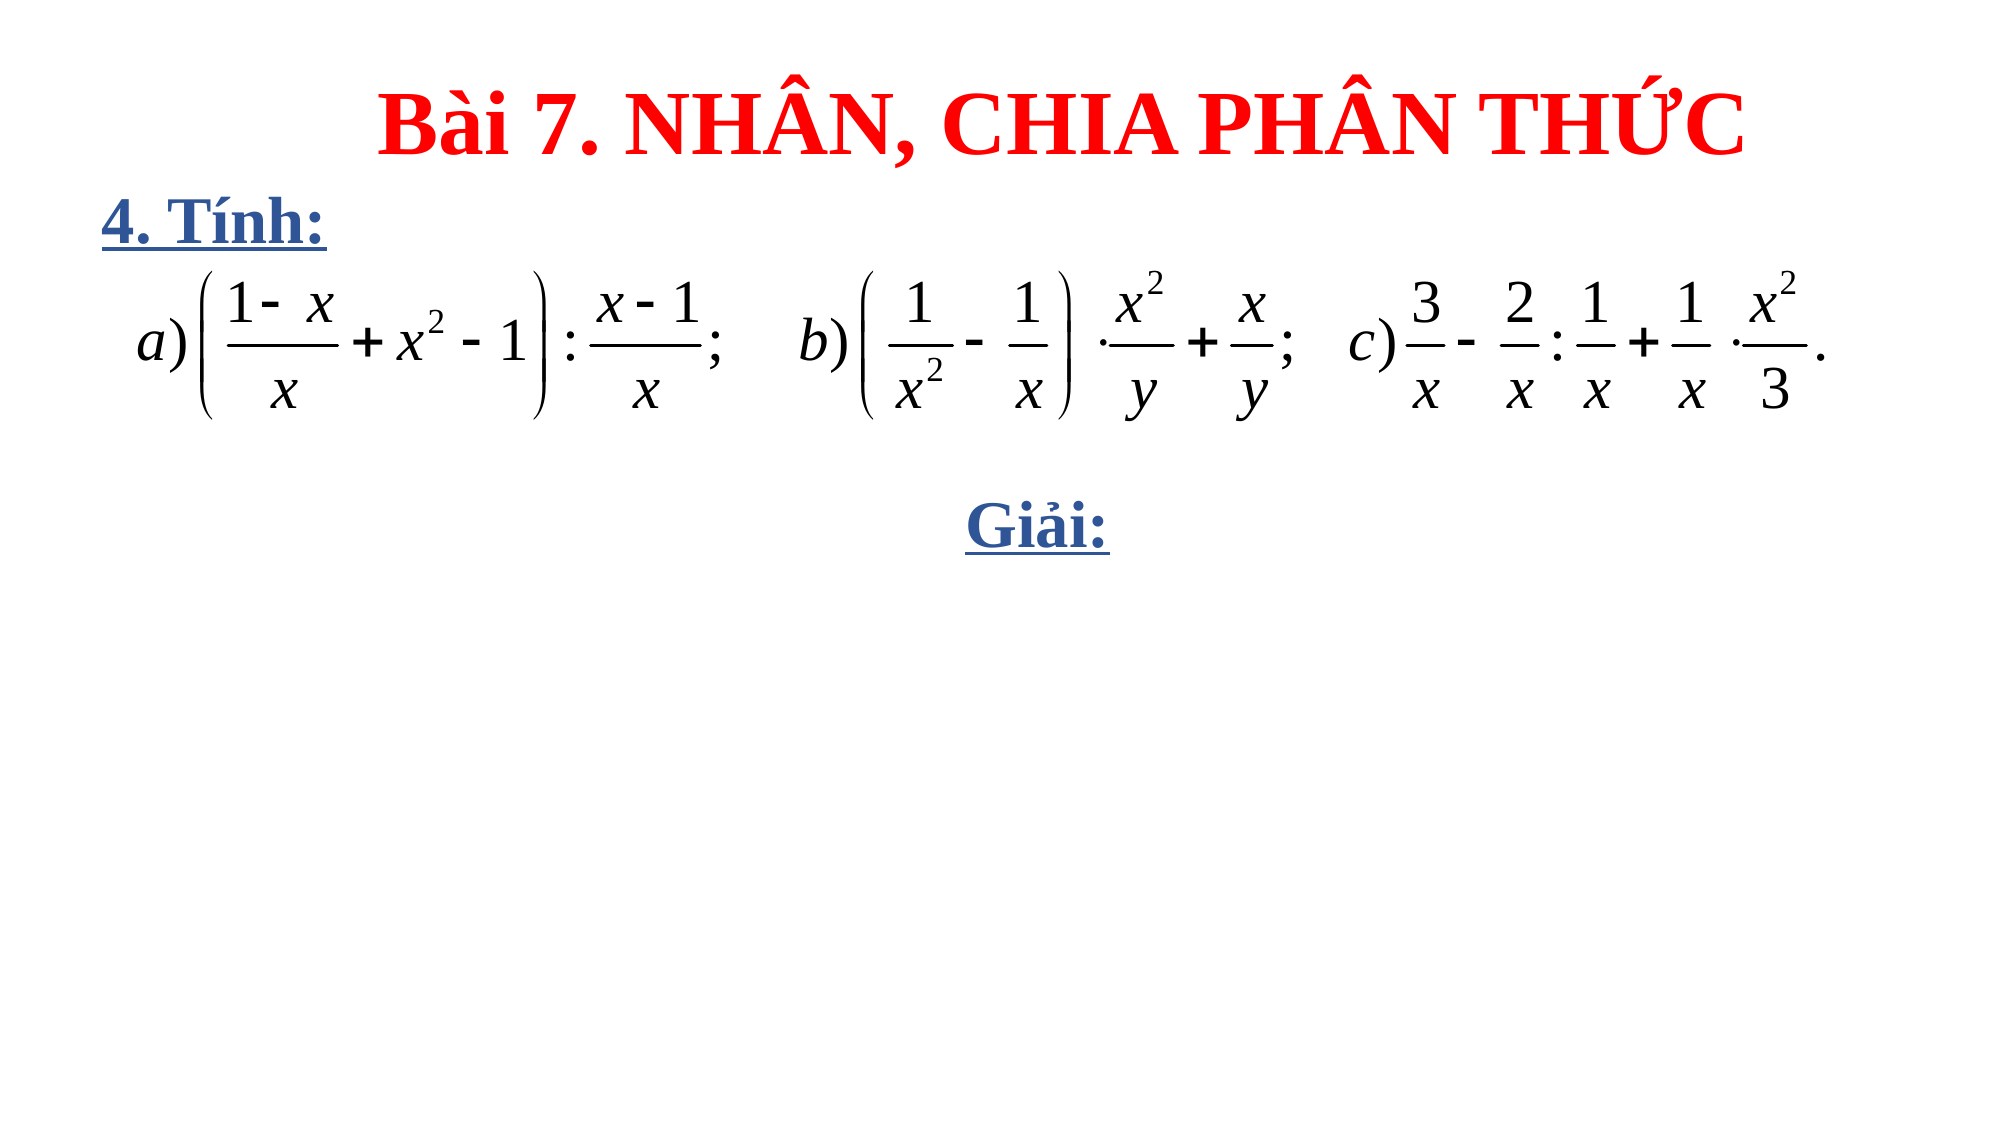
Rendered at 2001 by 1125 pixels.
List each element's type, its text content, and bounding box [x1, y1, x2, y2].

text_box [126, 253, 1836, 433]
text_box 4. Tính: [86, 169, 342, 265]
text_box Giải: [950, 473, 1126, 569]
text_box Bài 7. NHÂN, CHIA PHÂN THỨC [362, 55, 1906, 180]
